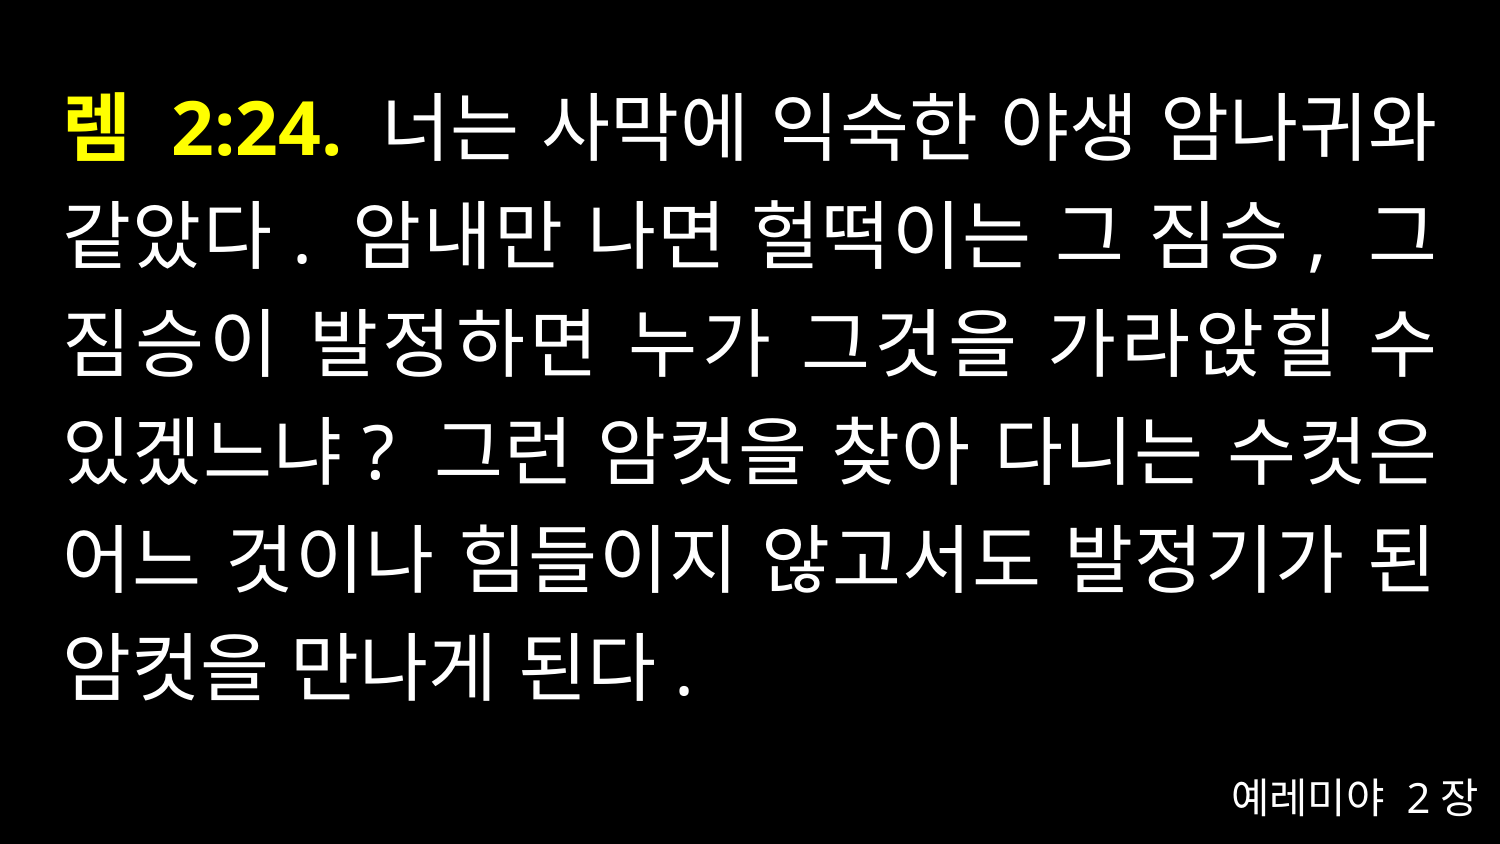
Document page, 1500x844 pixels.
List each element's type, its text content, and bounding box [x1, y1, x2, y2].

title 렘 2:24. 너는 사막에 익숙한 야생 암나귀와 같았다. 암내만 나면 헐떡이는 그 짐승, 그 짐승이 발정하면 누가 그것을 가라앉힐 수 있겠느냐? 그런 암컷을 찾아 다니는 수컷은 어느 것이나 힘들이지 않고서도 발정기가 된 암컷을 만나게 된다. [0, 0, 1500, 844]
subtitle 예레미야 2장 [916, 770, 1500, 844]
